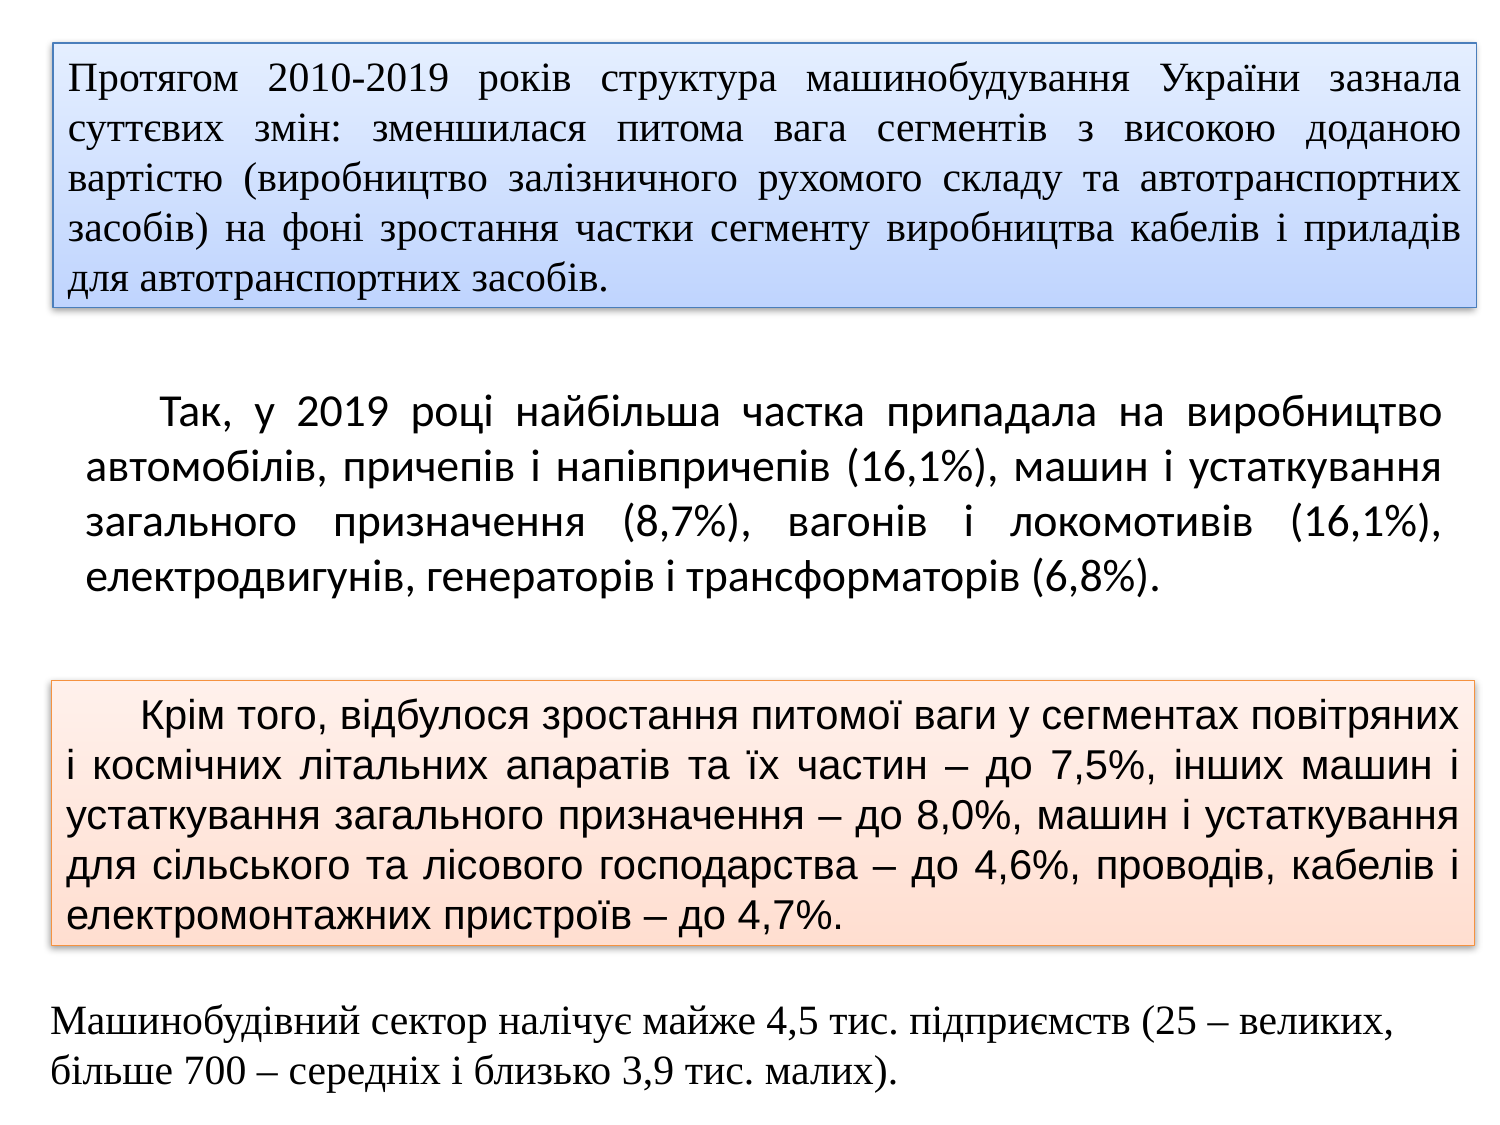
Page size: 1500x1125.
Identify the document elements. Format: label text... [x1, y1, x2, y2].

text_box Протягом 2010-2019 років структура машинобудування України зазнала суттєвих змін: зменшилася питома вага сегментів з високою доданою вартістю (виробництво залізничного рухомого складу та автотранспортних засобів) на фоні зростання частки сегменту виробництва кабелів і приладів для автотранспортних засобів. [52, 42, 1477, 308]
text_box Так, у 2019 році найбільша частка припадала на виробництво автомобілів, причепів і напівпричепів (16,1%), машин і устаткування загального призначення (8,7%), вагонів і локомотивів (16,1%), електродвигунів, генераторів і трансформаторів (6,8%). [70, 373, 1459, 609]
text_box Машинобудівний сектор налічує майже 4,5 тис. підприємств (25 – великих, більше 700 – середніх і близько 3,9 тис. малих). [35, 985, 1459, 1100]
text_box Крім того, відбулося зростання питомої ваги у сегментах повітряних і космічних літальних апаратів та їх частин – до 7,5%, інших машин і устаткування загального призначення – до 8,0%, машин і устаткування для сільського та лісового господарства – до 4,6%, проводів, кабелів і електромонтажних пристроїв – до 4,7%. [51, 680, 1475, 946]
